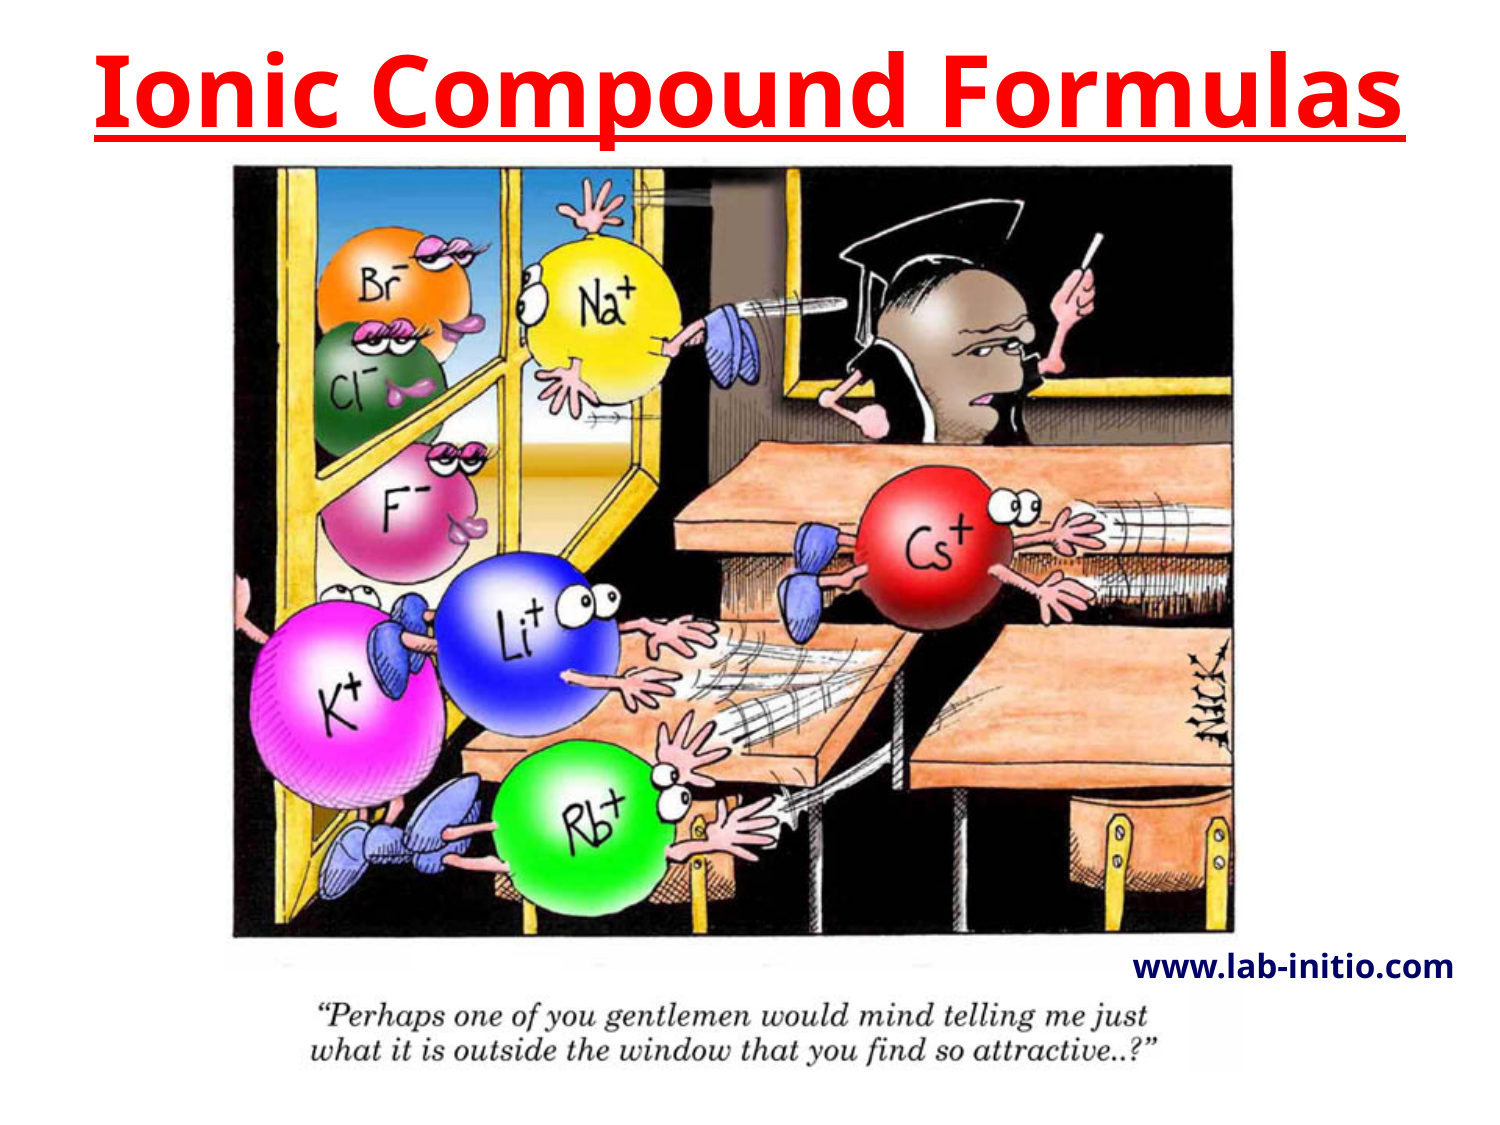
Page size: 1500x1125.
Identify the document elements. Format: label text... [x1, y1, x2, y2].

title Ionic Compound Formulas [0, 0, 1500, 176]
text_box www.lab-initio.com [1248, 937, 1471, 993]
picture [224, 157, 1244, 1125]
